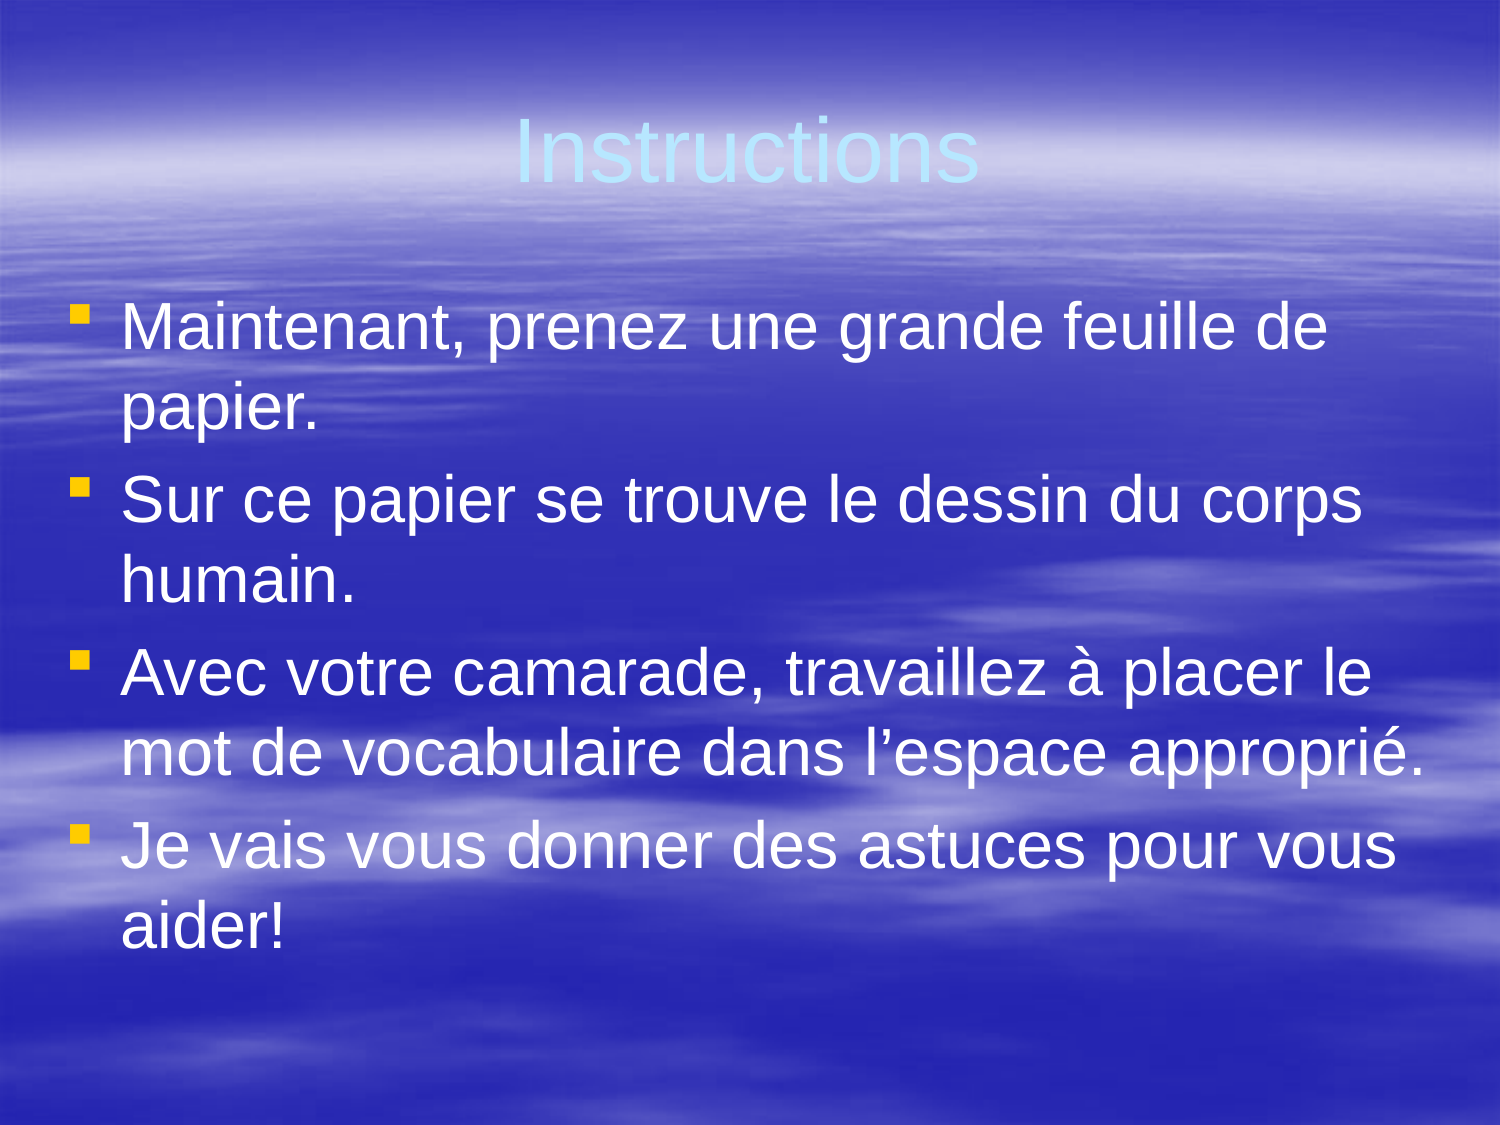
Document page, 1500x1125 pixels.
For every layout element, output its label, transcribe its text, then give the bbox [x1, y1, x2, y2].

title Instructions [49, 37, 1446, 255]
list Maintenant, prenez une grande feuille de papier. Sur ce papier se trouve le dessin du corps humain. Avec votre camarade, travaillez à placer le mot de vocabulaire dans l’espace approprié. Je vais vous donner des astuces pour vous aider! [49, 275, 1451, 1001]
